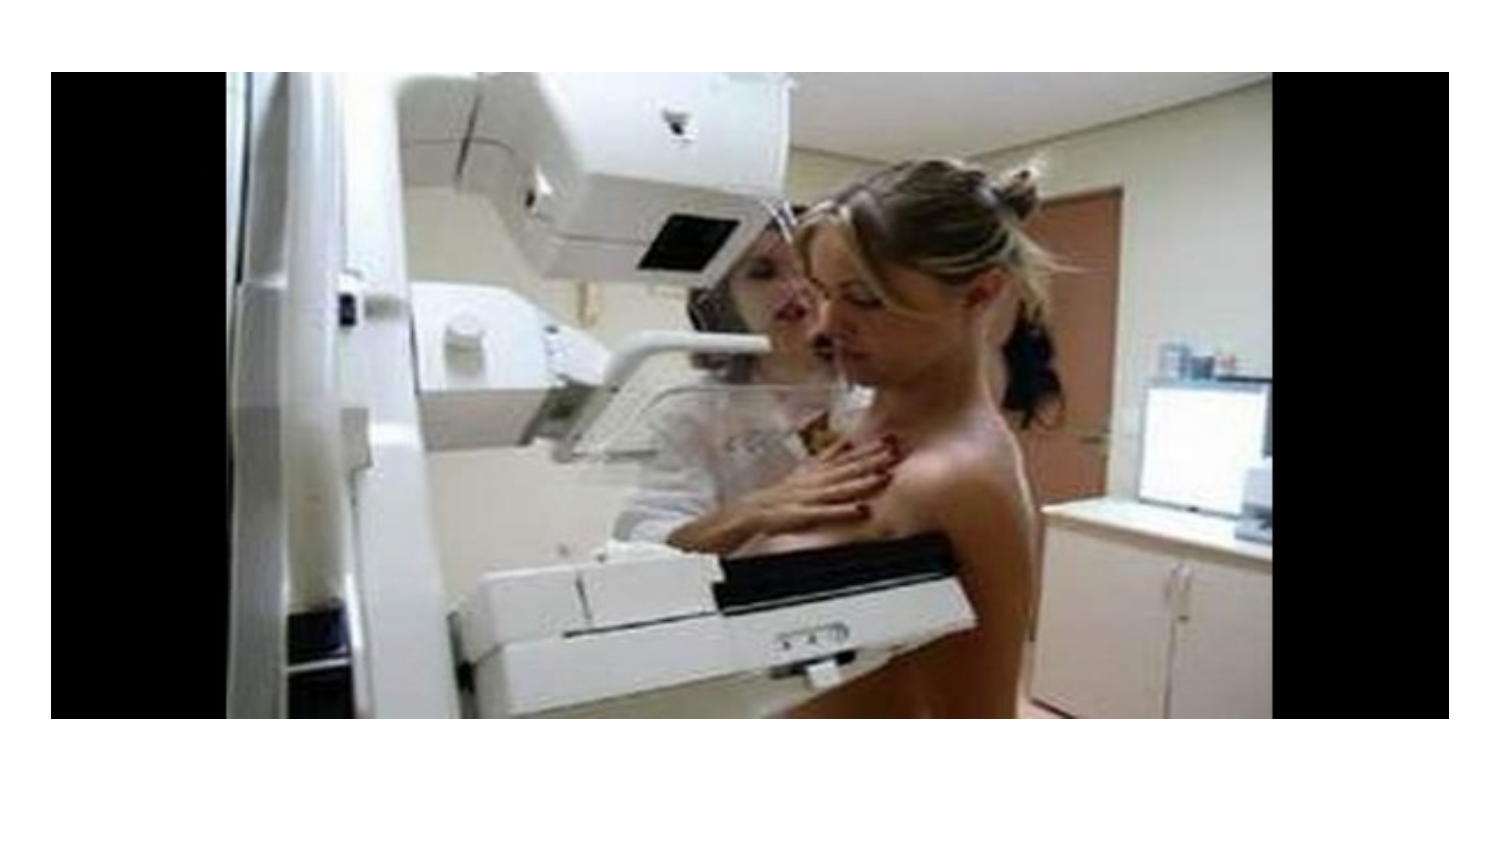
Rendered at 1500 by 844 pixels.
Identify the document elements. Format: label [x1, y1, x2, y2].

picture [50, 72, 1450, 720]
